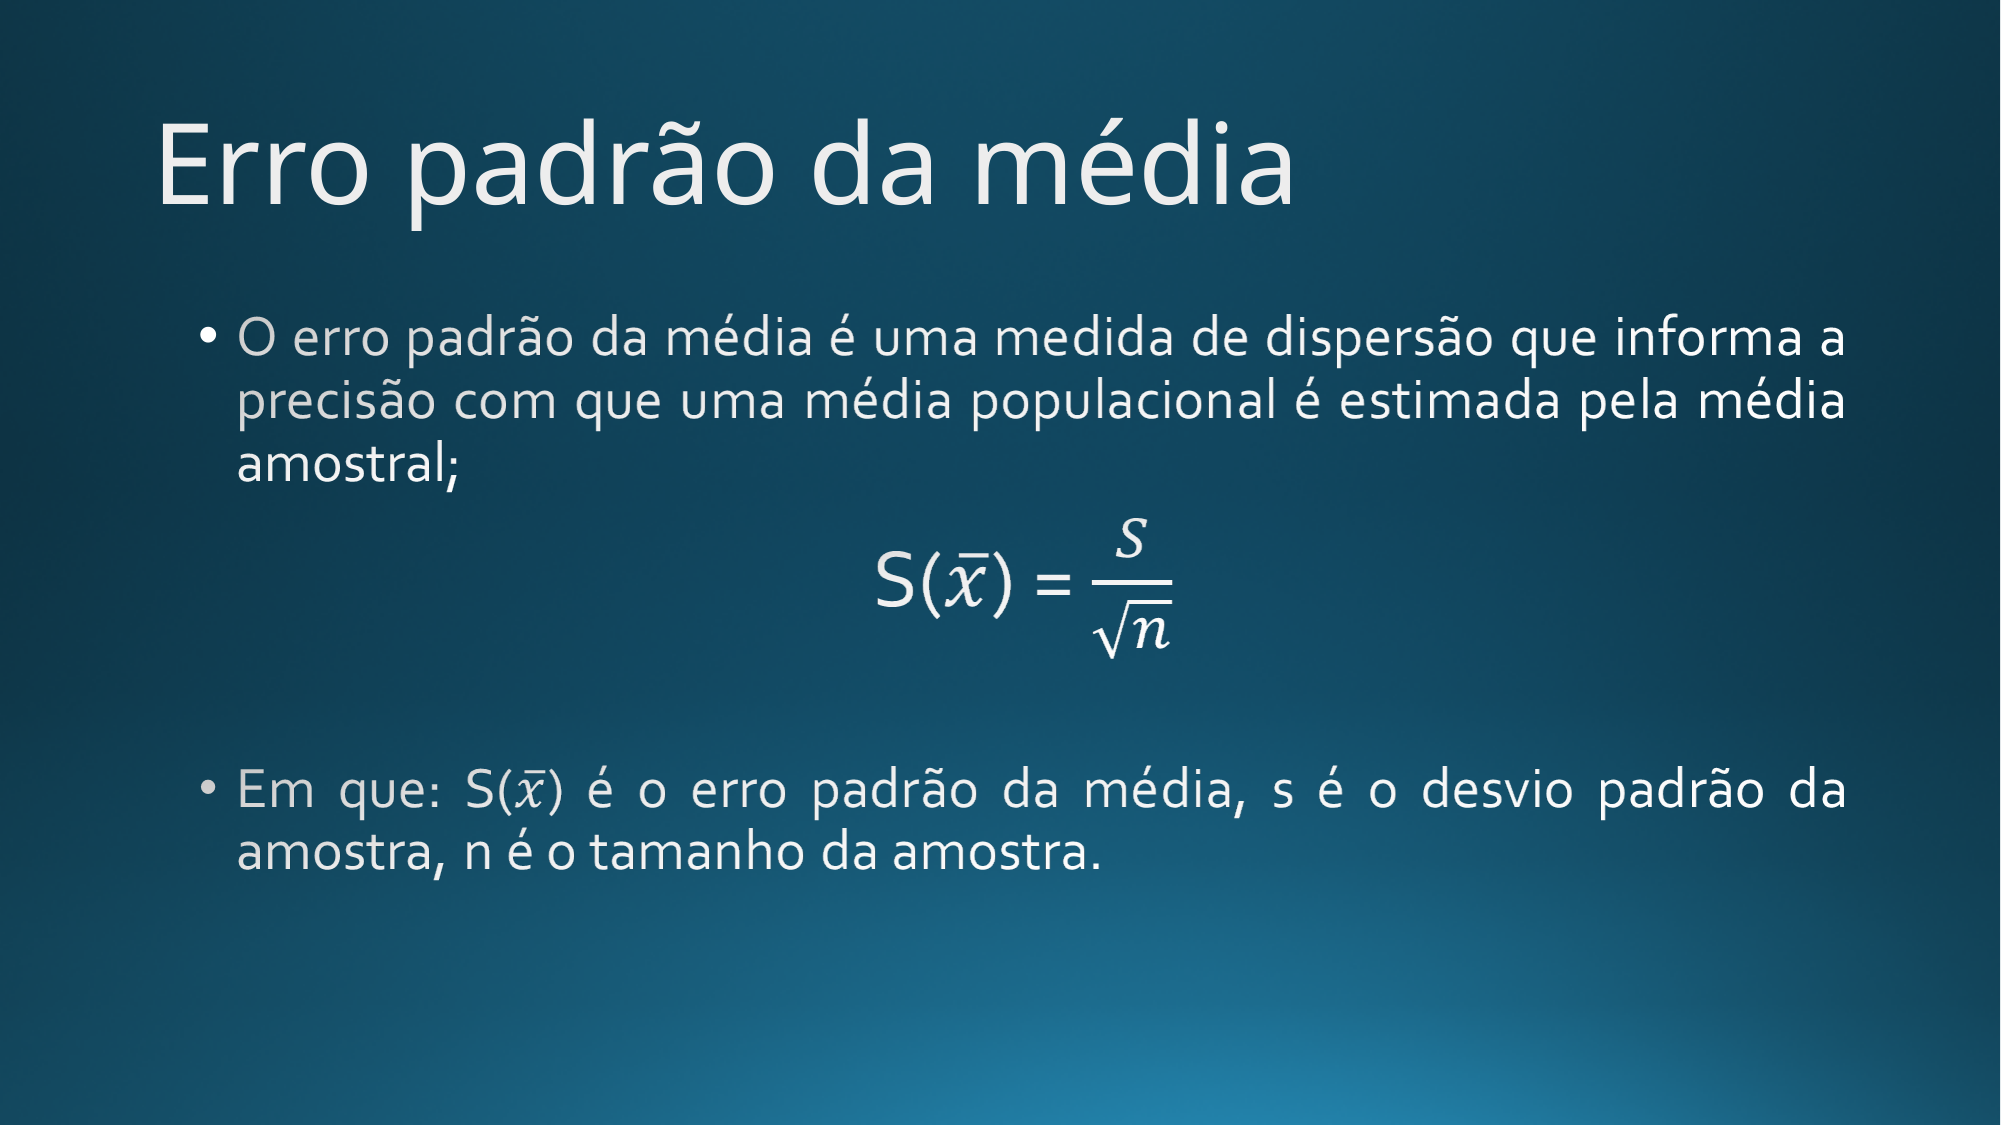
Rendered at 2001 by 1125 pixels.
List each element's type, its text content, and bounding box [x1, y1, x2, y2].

text_box [183, 299, 1863, 1013]
picture [0, 0, 2001, 1125]
text_box Erro padrão da média [137, 59, 1863, 278]
